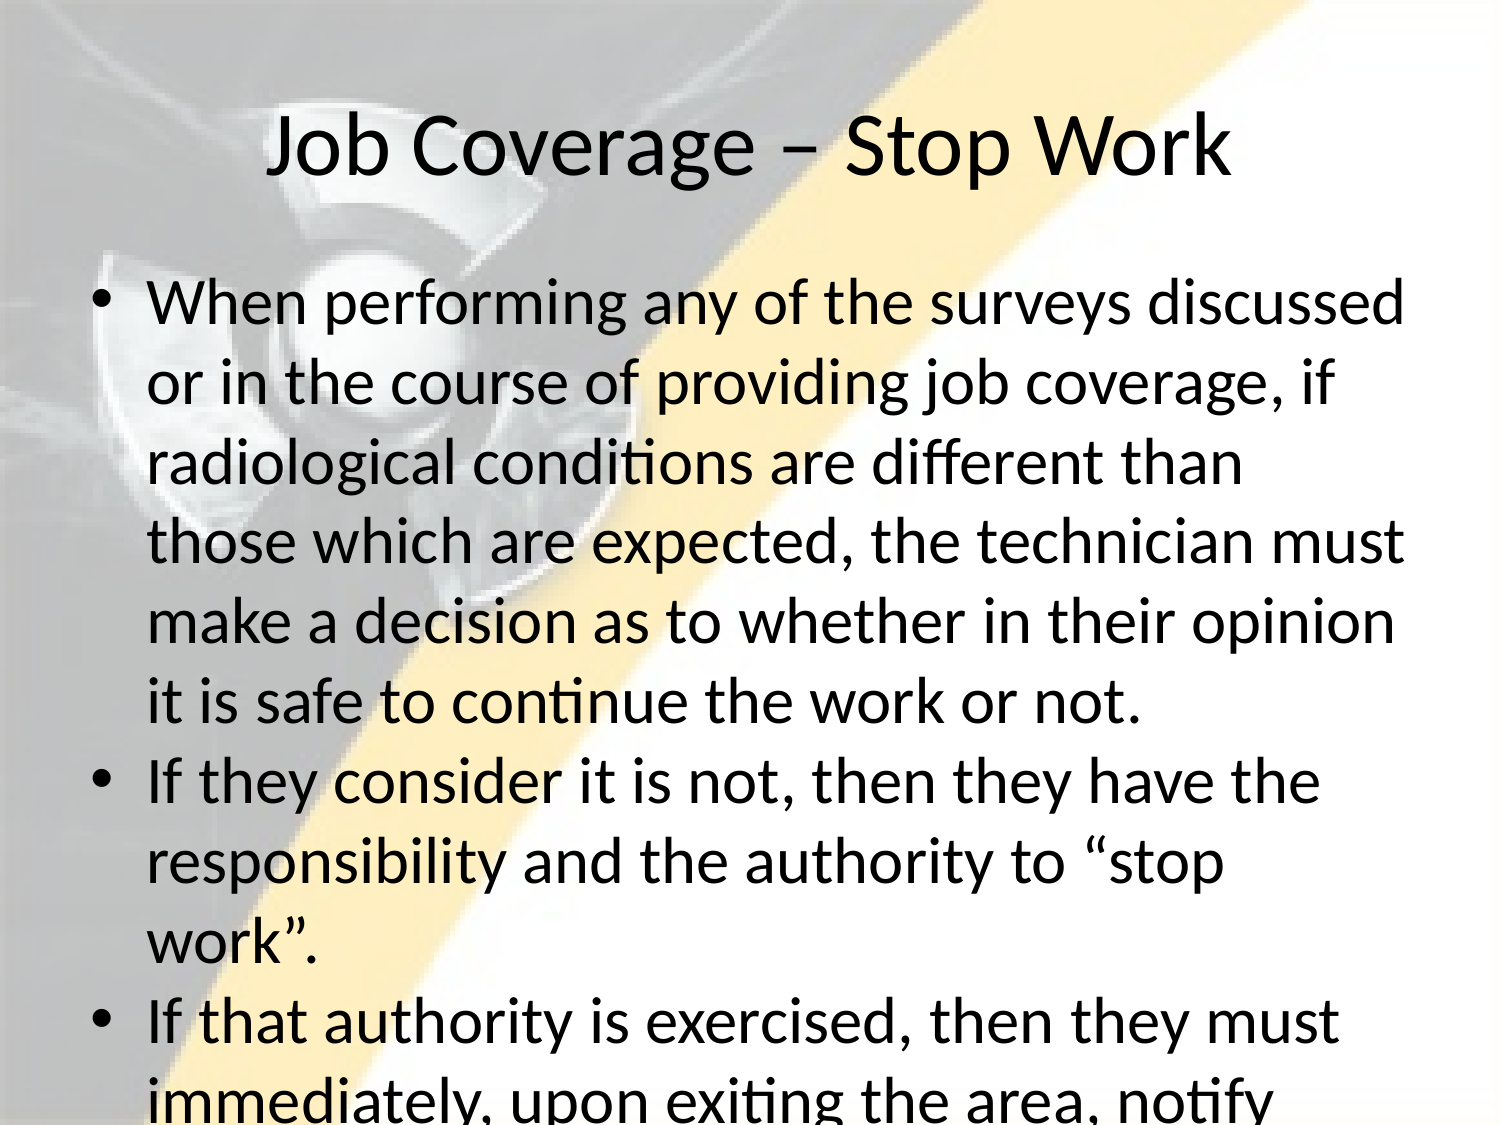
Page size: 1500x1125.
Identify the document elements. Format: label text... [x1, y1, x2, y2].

title Job Coverage – Stop Work [75, 45, 1425, 233]
list When performing any of the surveys discussed or in the course of providing job coverage, if radiological conditions are different than those which are expected, the technician must make a decision as to whether in their opinion it is safe to continue the work or not. If they consider it is not, then they have the responsibility and the authority to “stop work”. If that authority is exercised, then they must immediately, upon exiting the area, notify their supervision. [75, 249, 1425, 1025]
